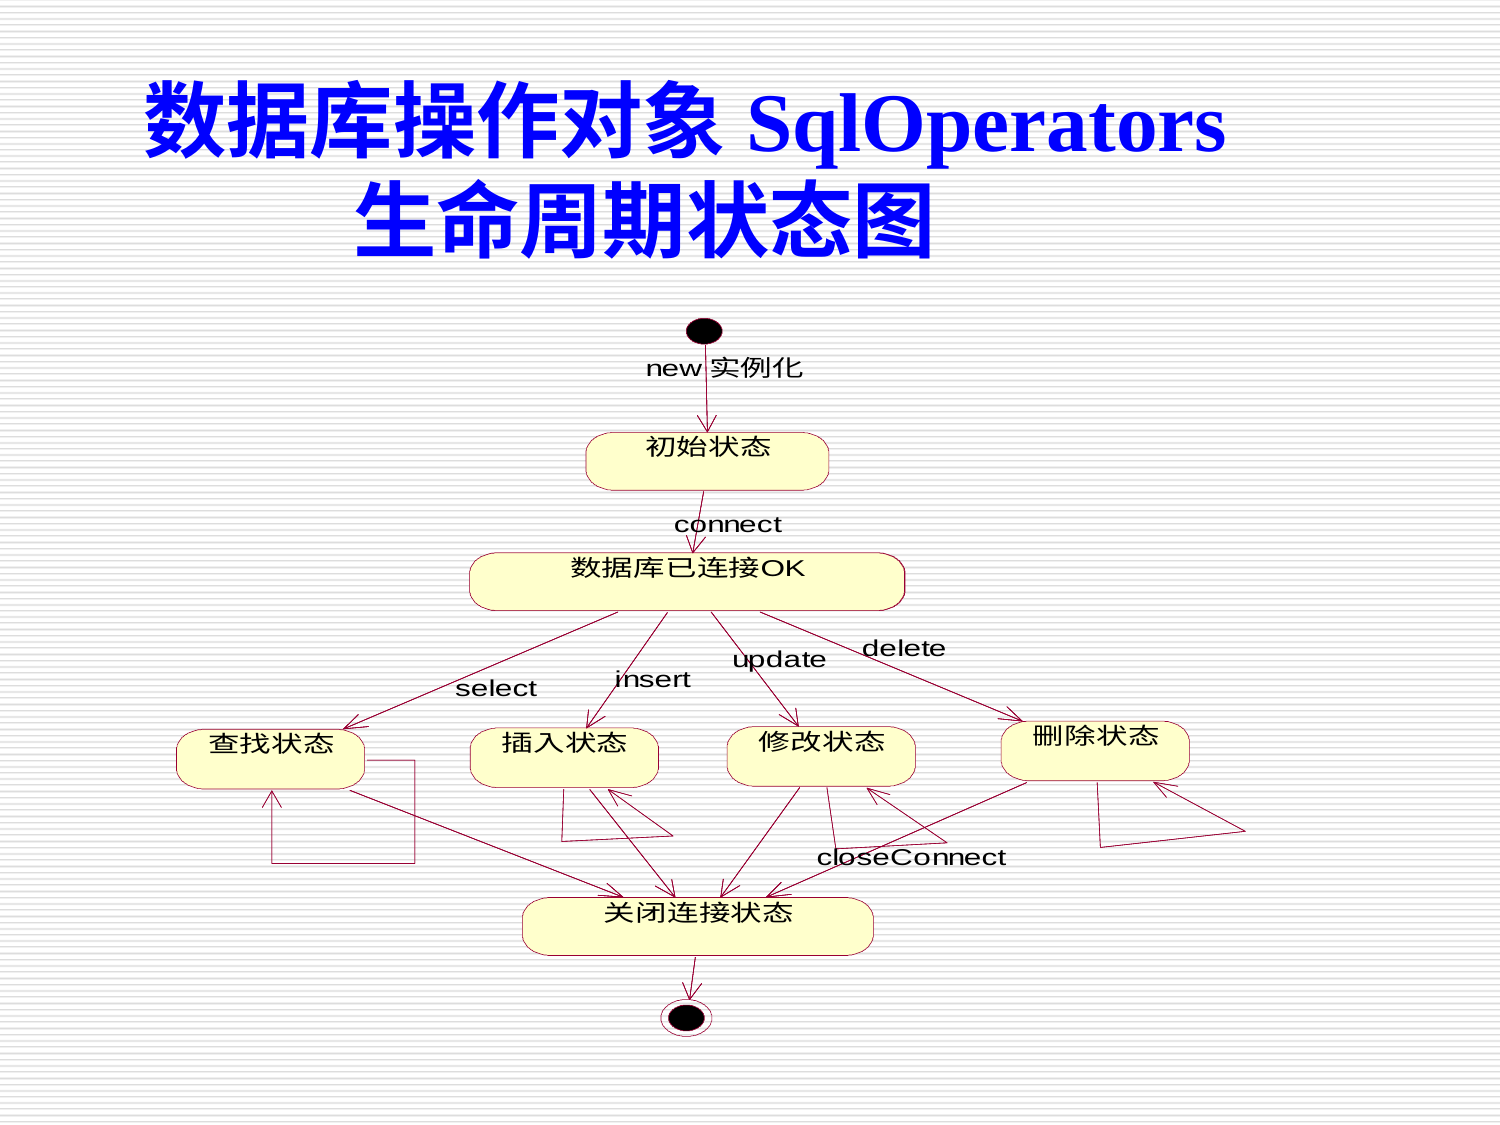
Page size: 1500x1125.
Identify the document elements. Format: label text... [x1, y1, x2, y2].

text_box 数据库操作对象SqlOperators 生命周期状态图 [143, 68, 1228, 269]
picture [0, 0, 1500, 1125]
